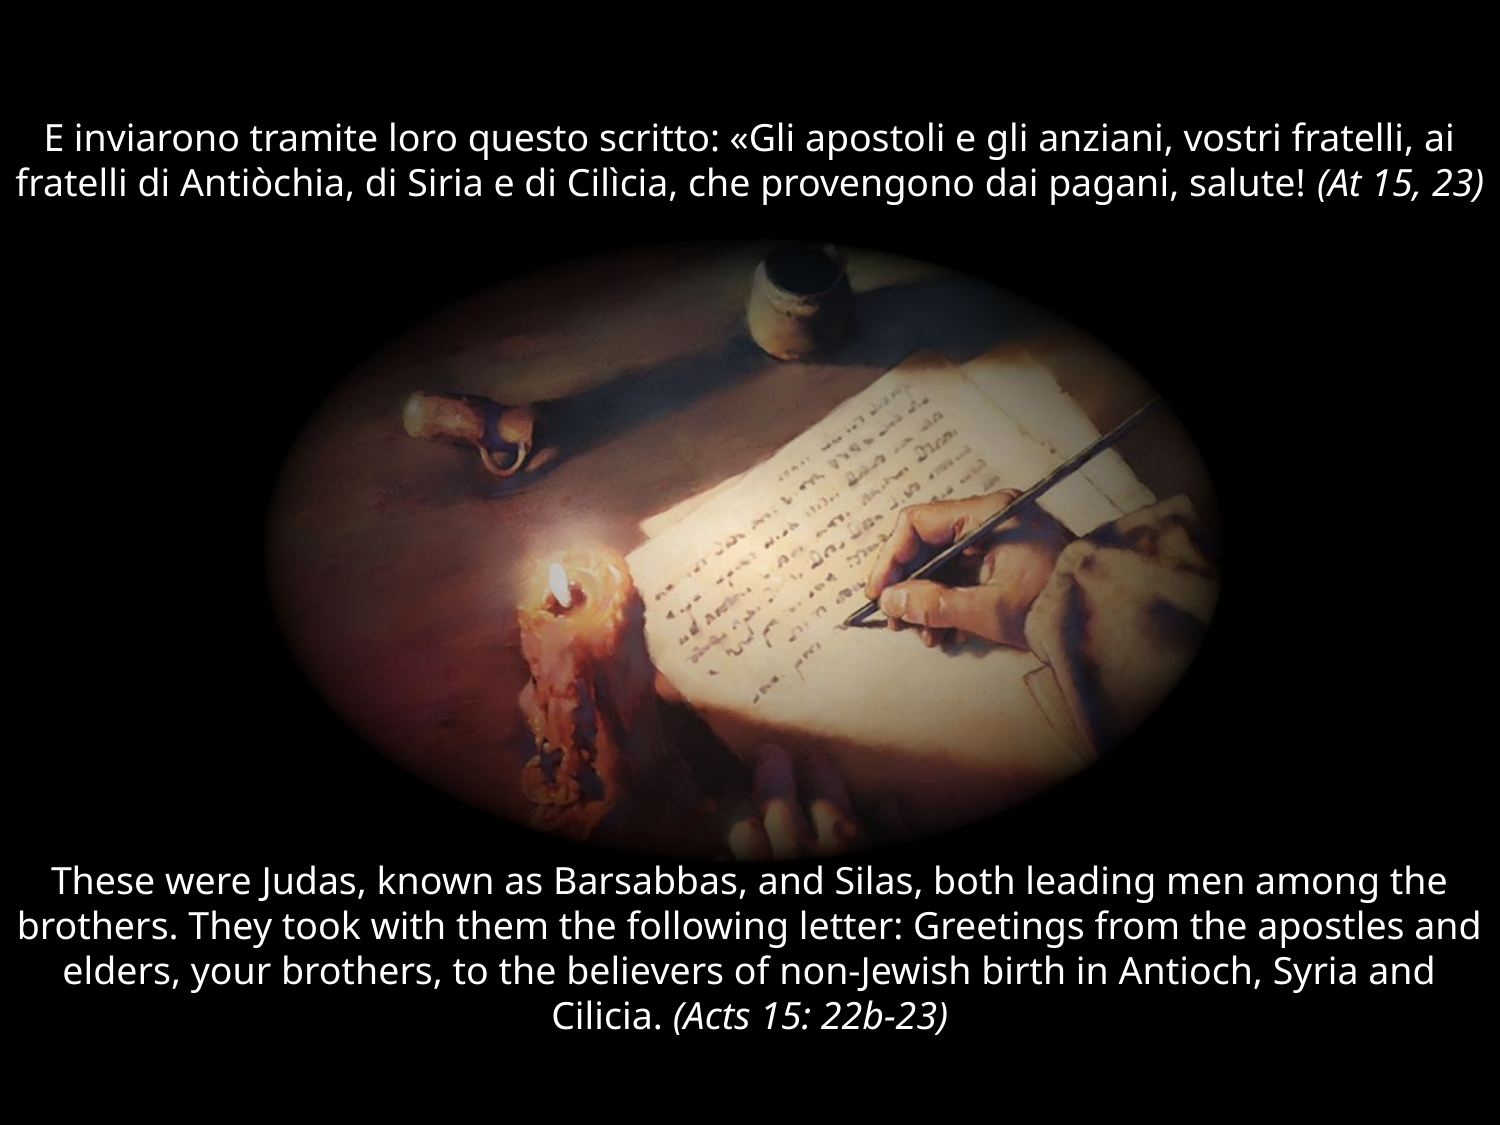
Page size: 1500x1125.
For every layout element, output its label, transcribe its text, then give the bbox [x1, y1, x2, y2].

title E inviarono tramite loro questo scritto: «Gli apostoli e gli anziani, vostri fratelli, ai fratelli di Antiòchia, di Siria e di Cilìcia, che provengono dai pagani, salute! (At 15, 23) [0, 87, 1500, 275]
text_box These were Judas, known as Barsabbas, and Silas, both leading men among the brothers. They took with them the following letter: Greetings from the apostles and elders, your brothers, to the believers of non-Jewish birth in Antioch, Syria and Cilicia. (Acts 15: 22b-23) [0, 849, 1500, 1045]
picture [262, 237, 1225, 863]
